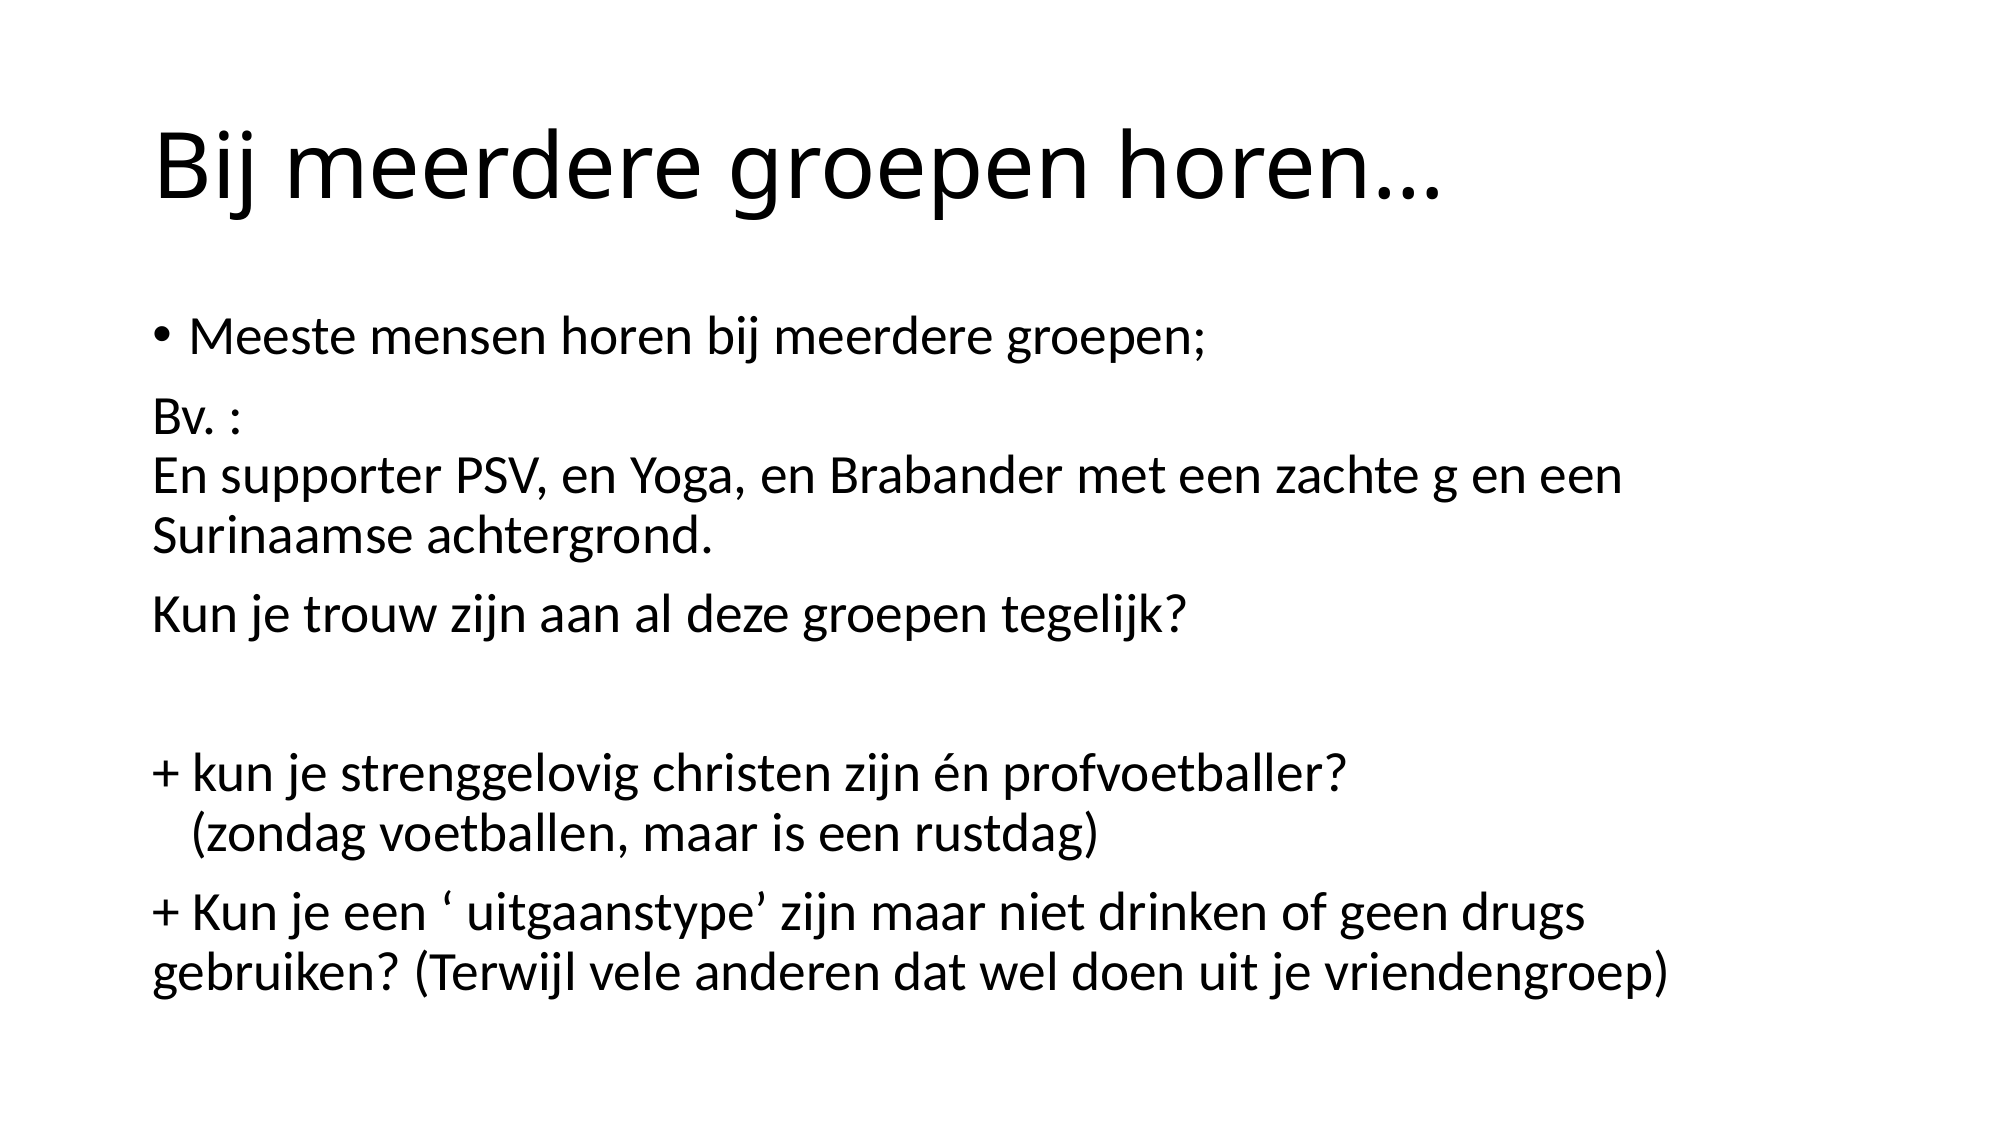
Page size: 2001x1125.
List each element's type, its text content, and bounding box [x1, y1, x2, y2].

list Meeste mensen horen bij meerdere groepen; Bv. : En supporter PSV, en Yoga, en Brabander met een zachte g en een Surinaamse achtergrond. Kun je trouw zijn aan al deze groepen tegelijk? + kun je strenggelovig christen zijn én profvoetballer? (zondag voetballen, maar is een rustdag) + Kun je een ‘ uitgaanstype’ zijn maar niet drinken of geen drugs gebruiken? (Terwijl vele anderen dat wel doen uit je vriendengroep) [137, 299, 1863, 1014]
title Bij meerdere groepen horen… [137, 59, 1863, 278]
